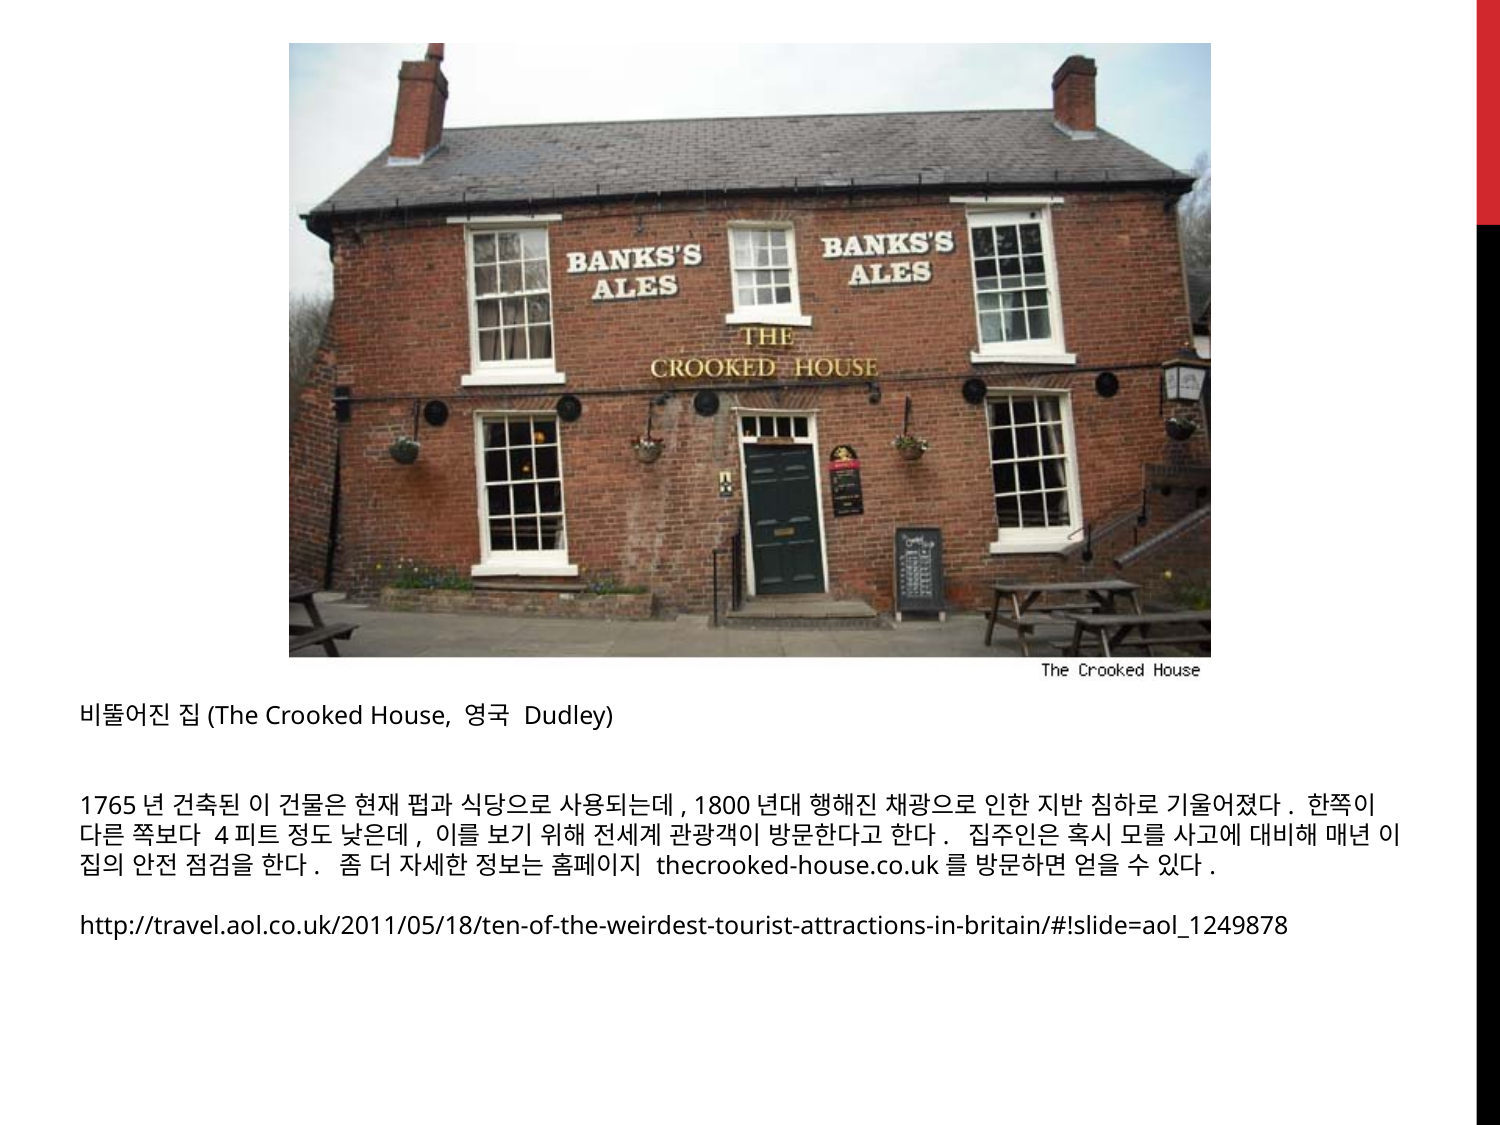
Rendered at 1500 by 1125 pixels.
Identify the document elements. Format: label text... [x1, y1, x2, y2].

picture [288, 42, 1212, 682]
text_box 비뚤어진 집(The Crooked House, 영국 Dudley) 1765년 건축된 이 건물은 현재 펍과 식당으로 사용되는데, 1800년대 행해진 채광으로 인한 지반 침하로 기울어졌다. 한쪽이 다른 쪽보다 4피트 정도 낮은데, 이를 보기 위해 전세계 관광객이 방문한다고 한다. 집주인은 혹시 모를 사고에 대비해 매년 이 집의 안전 점검을 한다. 좀 더 자세한 정보는 홈페이지 thecrooked-house.co.uk를 방문하면 얻을 수 있다. http://travel.aol.co.uk/2011/05/18/ten-of-the-weirdest-tourist-attractions-in-britain/#!slide=aol_1249878 [64, 692, 1436, 947]
